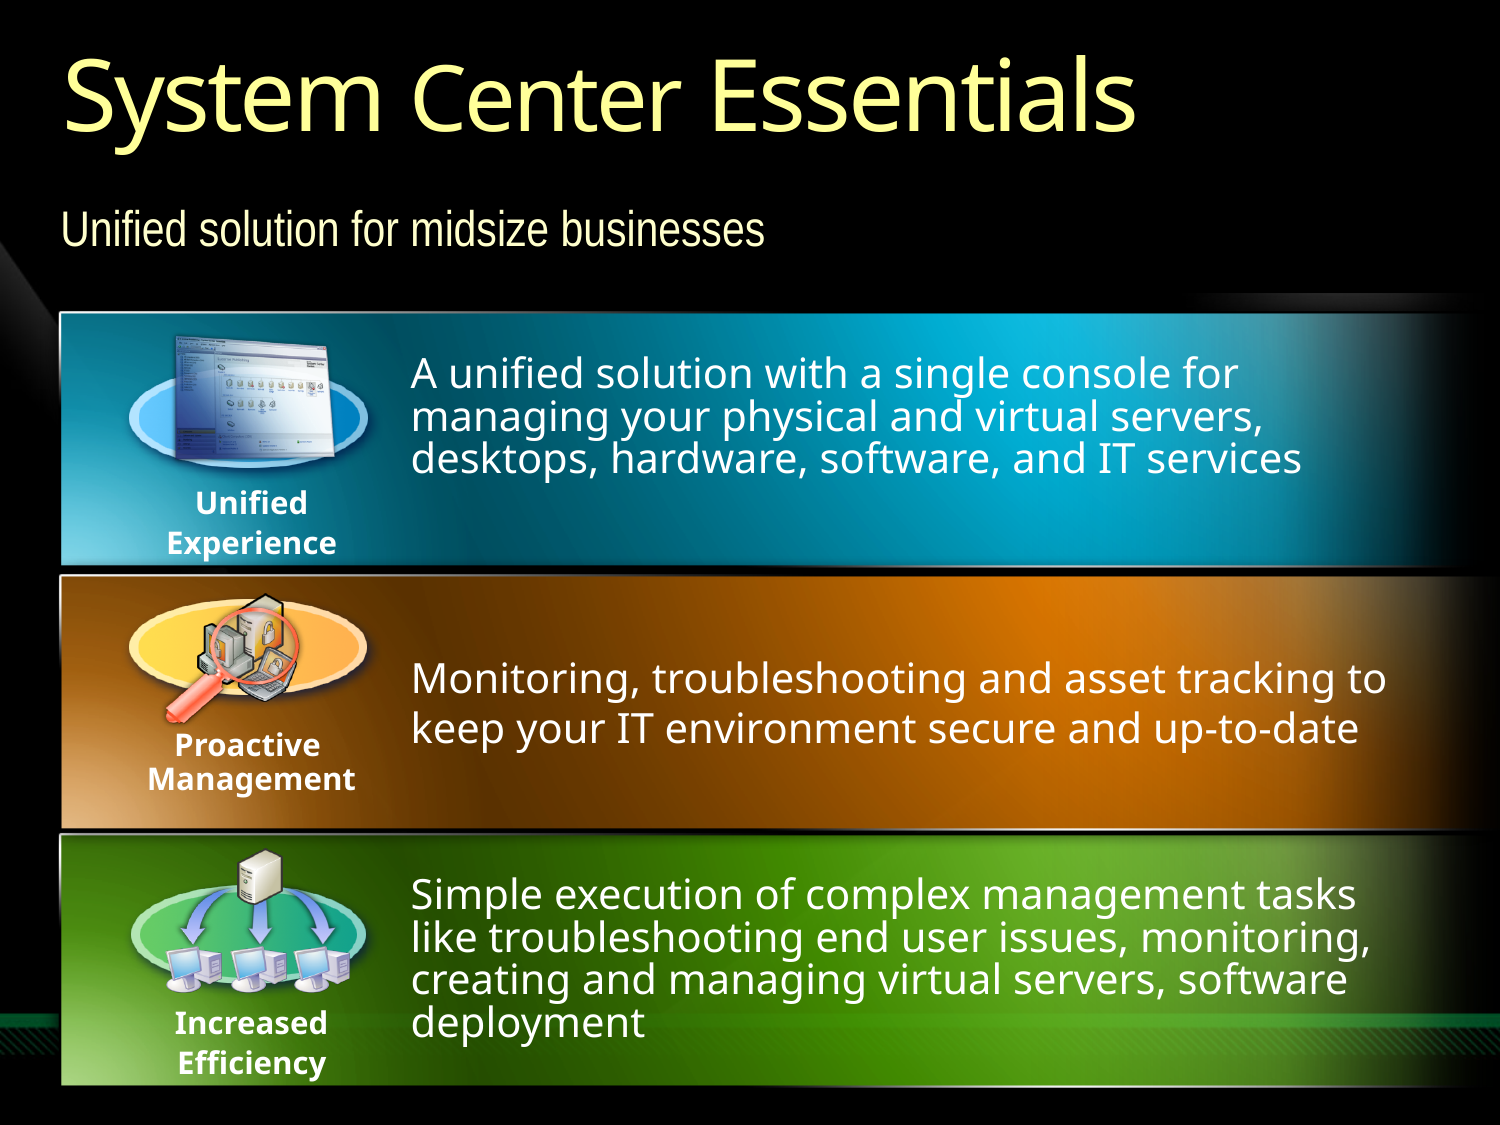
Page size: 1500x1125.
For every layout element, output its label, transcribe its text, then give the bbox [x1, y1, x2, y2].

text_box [121, 593, 383, 729]
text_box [120, 329, 383, 484]
title System Center Essentials [62, 37, 1438, 148]
list Unified solution for midsize businesses [60, 203, 1500, 258]
picture [0, 0, 1500, 1125]
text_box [123, 848, 381, 999]
